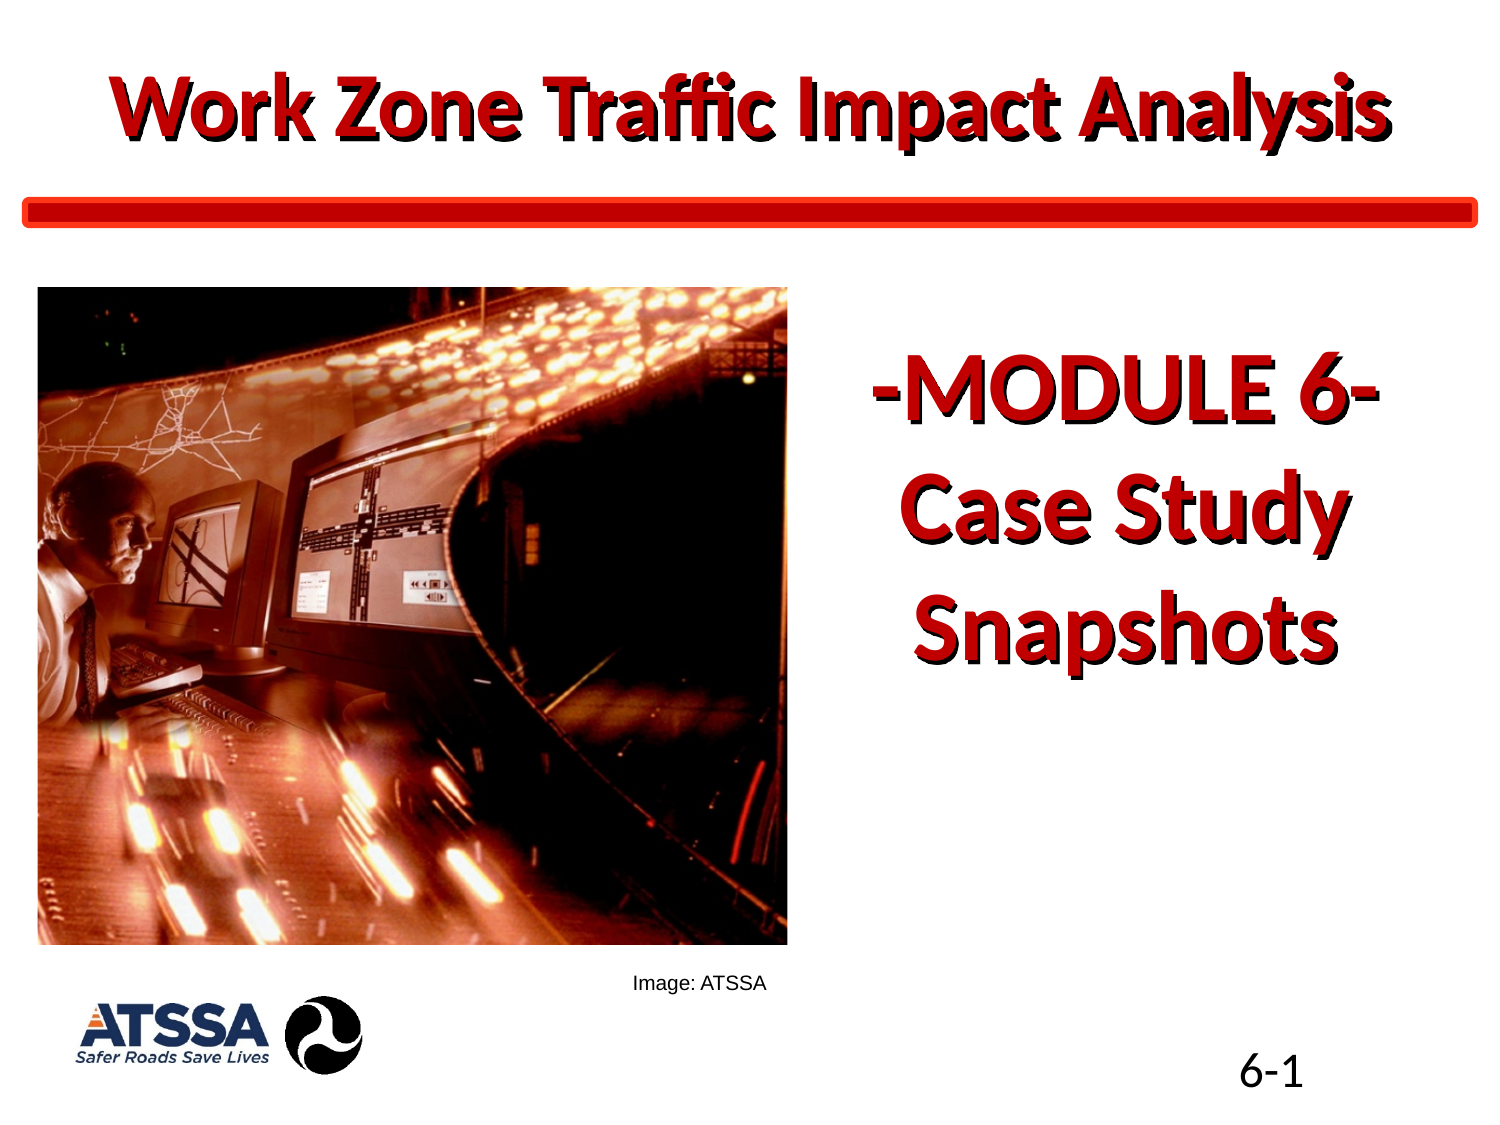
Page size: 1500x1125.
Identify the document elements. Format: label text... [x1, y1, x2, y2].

text_box Work Zone Traffic Impact Analysis [0, 0, 1500, 200]
picture [276, 989, 370, 1077]
text_box Image: ATSSA [617, 962, 788, 1003]
title -MODULE 6- Case Study Snapshots [824, 287, 1426, 713]
picture [37, 287, 788, 945]
picture [75, 1003, 269, 1063]
